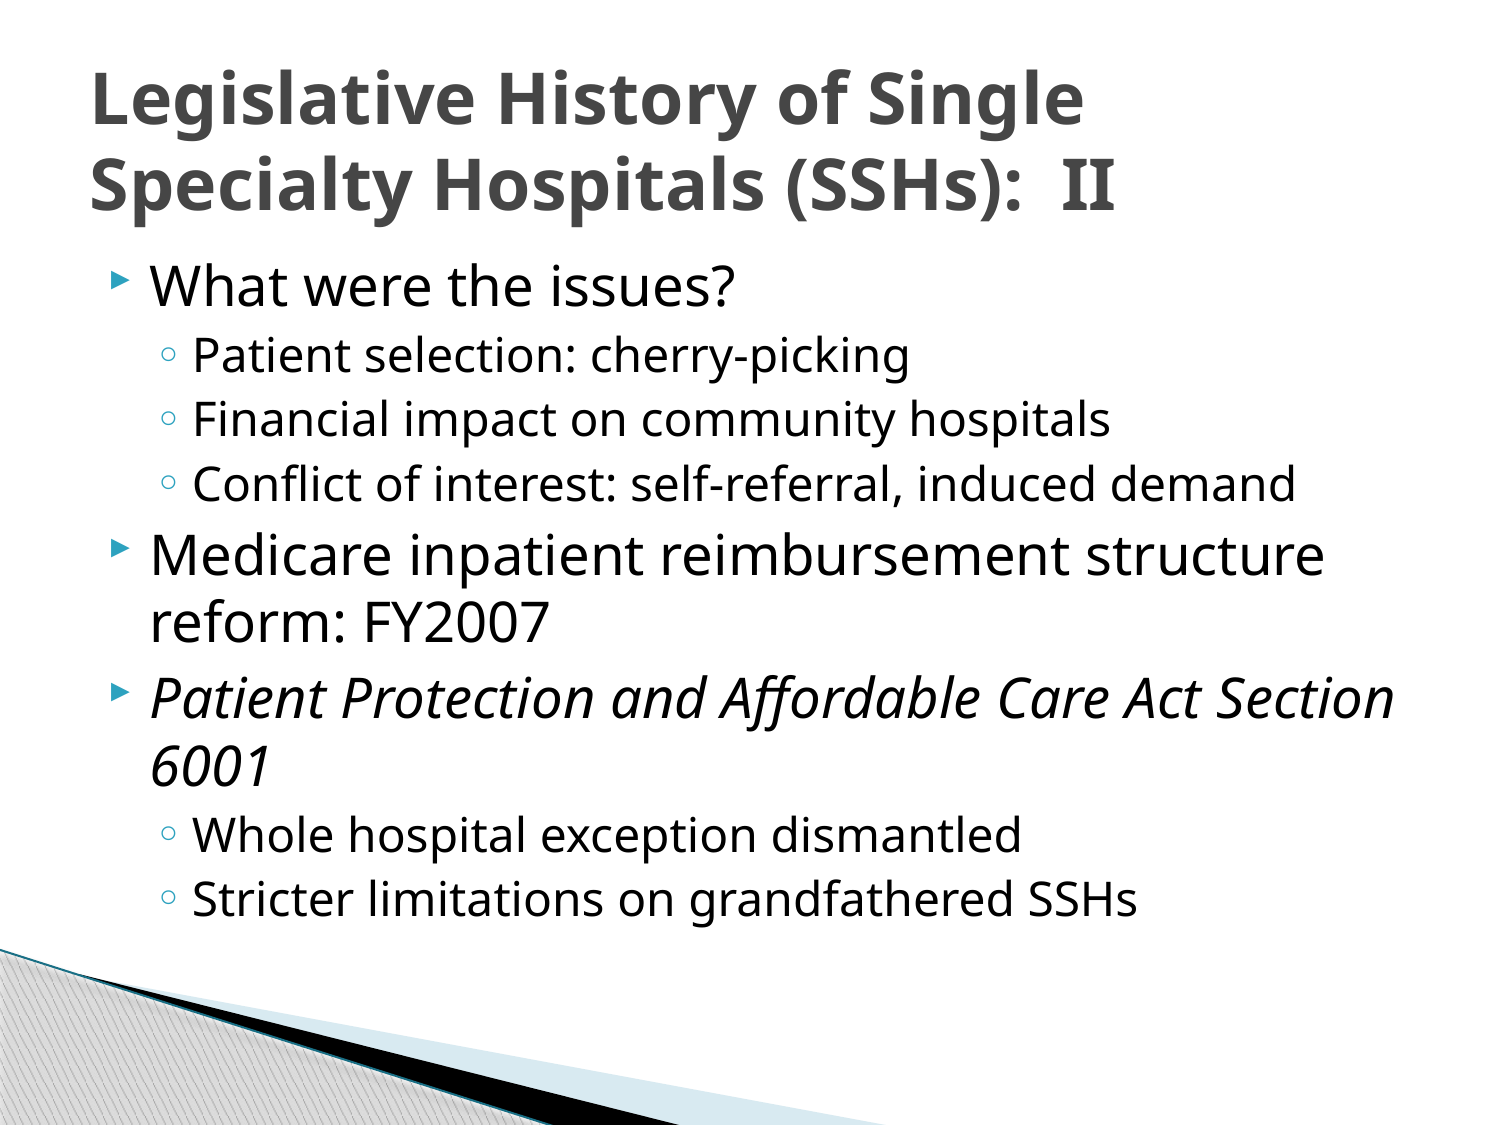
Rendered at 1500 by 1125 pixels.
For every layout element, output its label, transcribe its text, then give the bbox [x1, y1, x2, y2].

title Legislative History of Single Specialty Hospitals (SSHs): II [75, 45, 1425, 233]
list What were the issues? Patient selection: cherry-picking Financial impact on community hospitals Conflict of interest: self-referral, induced demand Medicare inpatient reimbursement structure reform: FY2007 Patient Protection and Affordable Care Act Section 6001 Whole hospital exception dismantled Stricter limitations on grandfathered SSHs [75, 242, 1425, 986]
